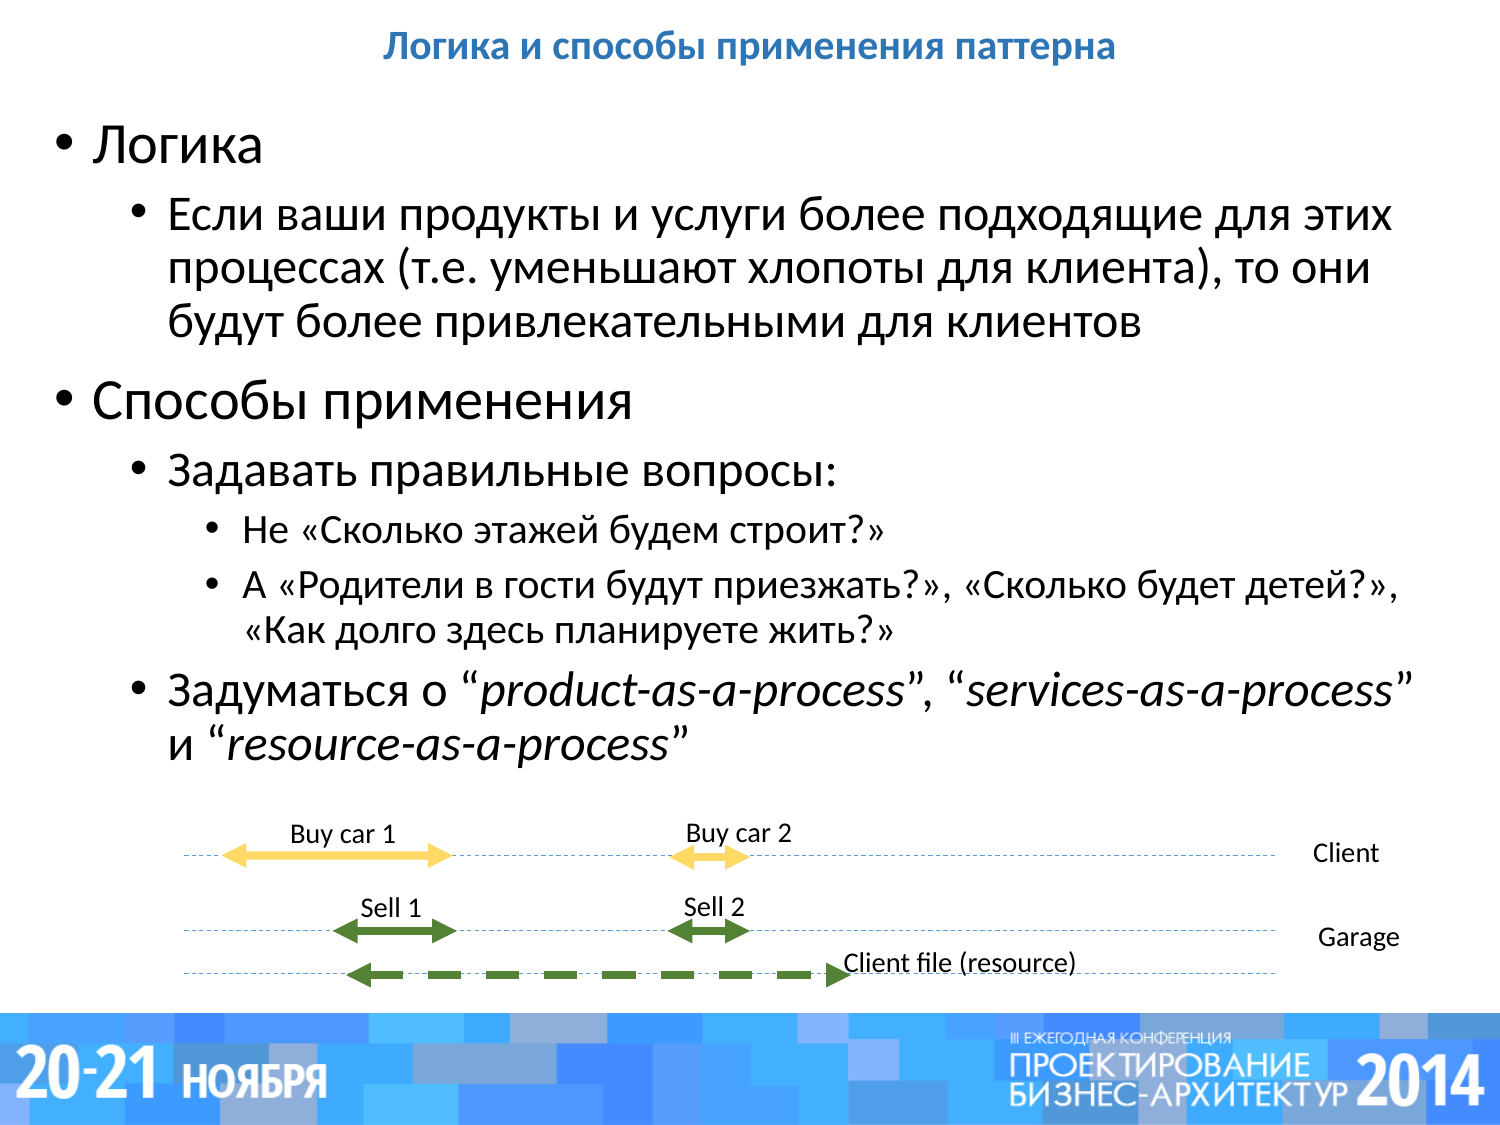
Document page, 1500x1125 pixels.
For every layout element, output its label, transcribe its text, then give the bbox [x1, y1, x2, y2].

text_box Garage [1303, 910, 1466, 960]
picture [0, 1013, 1500, 1125]
title Логика и способы применения паттерна [103, 6, 1397, 89]
text_box Client file (resource) [828, 974, 1154, 986]
text_box Client file (resource) [828, 936, 1154, 973]
list Логика Если ваши продукты и услуги более подходящие для этих процессах (т.е. уменьшают хлопоты для клиента), то они будут более привлекательными для клиентов Способы применения Задавать правильные вопросы: Не «Сколько этажей будем строит?» А «Родители в гости будут приезжать?», «Сколько будет детей?», «Как долго здесь планируете жить?» Задуматься о “product-as-a-process”, “services-as-a-process” и “resource-as-a-process” [39, 105, 1465, 1014]
text_box Sell 1 [345, 881, 492, 930]
text_box Buy car 2 [671, 806, 829, 855]
text_box Buy car 1 [275, 807, 436, 855]
text_box Client [1298, 826, 1461, 876]
text_box Sell 2 [669, 880, 816, 930]
